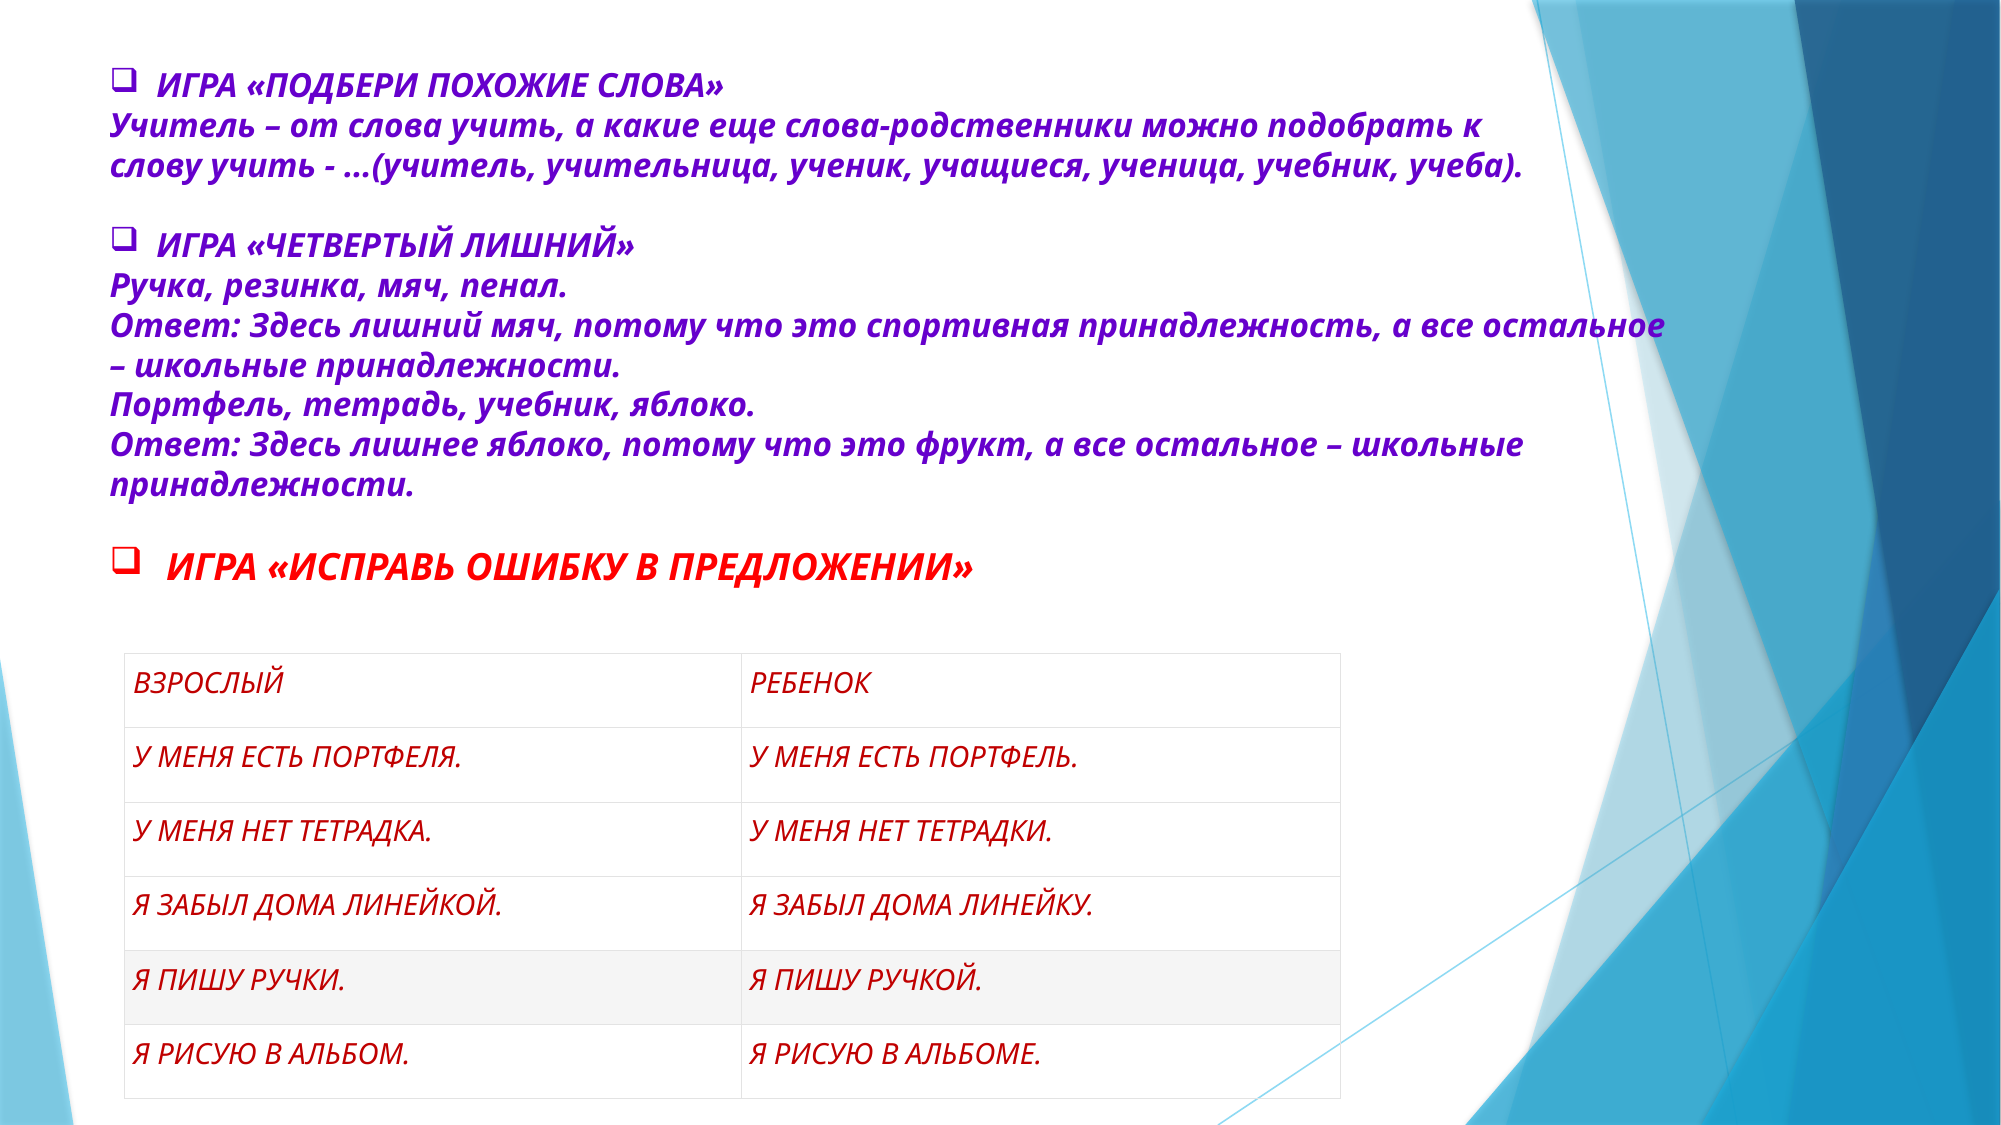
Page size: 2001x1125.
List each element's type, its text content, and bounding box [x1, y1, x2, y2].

table_cell Я РИСУЮ В АЛЬБОМ. [125, 1025, 741, 1098]
table_cell У МЕНЯ НЕТ ТЕТРАДКА. [125, 803, 741, 876]
table_cell Я ЗАБЫЛ ДОМА ЛИНЕЙКУ. [742, 877, 1340, 950]
table_cell Я ЗАБЫЛ ДОМА ЛИНЕЙКОЙ. [125, 877, 741, 950]
table_cell Я ПИШУ РУЧКОЙ. [742, 951, 1340, 1024]
table_header РЕБЕНОК [742, 654, 1340, 727]
table_header ВЗРОСЛЫЙ [125, 654, 741, 727]
table_cell У МЕНЯ НЕТ ТЕТРАДКИ. [742, 803, 1340, 876]
table_cell Я РИСУЮ В АЛЬБОМЕ. [742, 1025, 1340, 1098]
text_box ИГРА «ПОДБЕРИ ПОХОЖИЕ СЛОВА» Учитель – от слова учить, а какие еще слова-родственники можно подобрать к слову учить - …(учитель, учительница, ученик, учащиеся, ученица, учебник, учеба). ИГРА «ЧЕТВЕРТЫЙ ЛИШНИЙ» Ручка, резинка, мяч, пенал. Ответ: Здесь лишний мяч, потому что это спортивная принадлежность, а все остальное – школьные принадлежности. Портфель, тетрадь, учебник, яблоко. Ответ: Здесь лишнее яблоко, потому что это фрукт, а все остальное – школьные принадлежности. ИГРА «ИСПРАВЬ ОШИБКУ В ПРЕДЛОЖЕНИИ» [94, 0, 1685, 641]
table_cell У МЕНЯ ЕСТЬ ПОРТФЕЛЬ. [742, 728, 1340, 802]
table_cell У МЕНЯ ЕСТЬ ПОРТФЕЛЯ. [125, 728, 741, 802]
table_cell Я ПИШУ РУЧКИ. [125, 951, 741, 1024]
